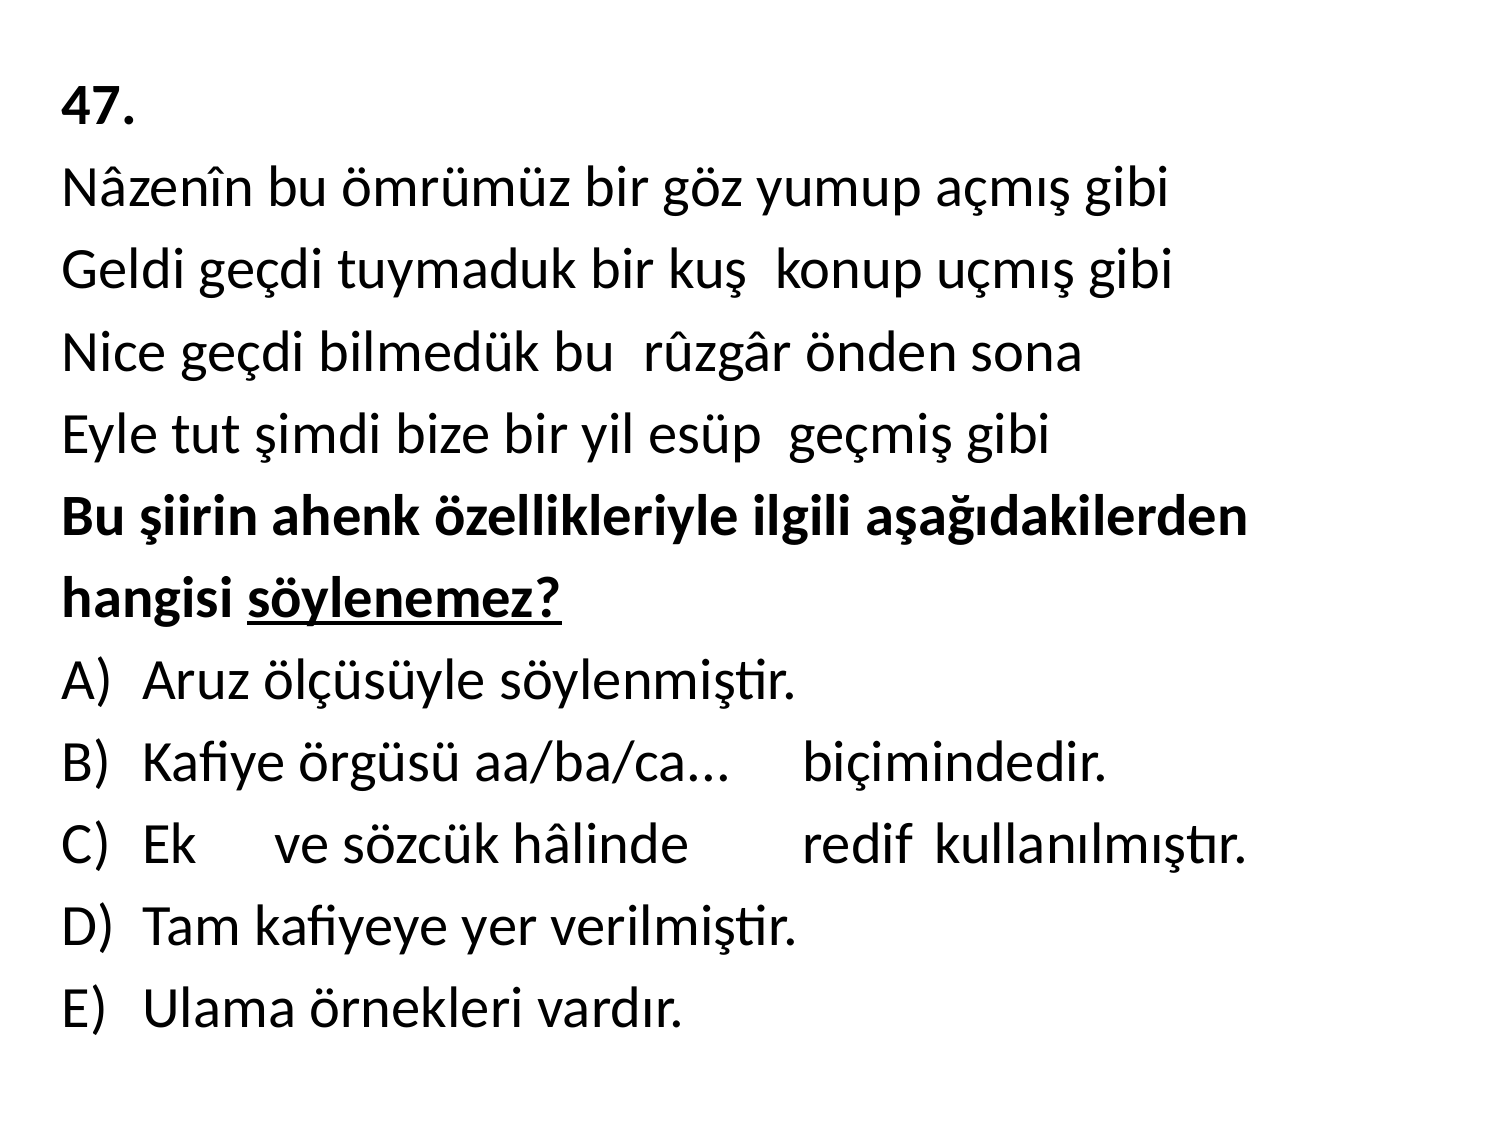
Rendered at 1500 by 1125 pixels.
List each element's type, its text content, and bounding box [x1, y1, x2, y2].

list 47. Nâzenîn bu ömrümüz bir göz yumup açmış gibi Geldi geçdi tuymaduk bir kuş konup uçmış gibi Nice geçdi bilmedük bu rûzgâr önden sona Eyle tut şimdi bize bir yil esüp geçmiş gibi Bu şiirin ahenk özellikleriyle ilgili aşağıdakilerden hangisi söylenemez? Aruz ölçüsüyle söylenmiştir. Kafiye örgüsü aa/ba/ca... biçimindedir. Ek ve sözcük hâlinde redif kullanılmıştır. Tam kafiyeye yer verilmiştir. E) Ulama örnekleri vardır. [46, 58, 1425, 1055]
